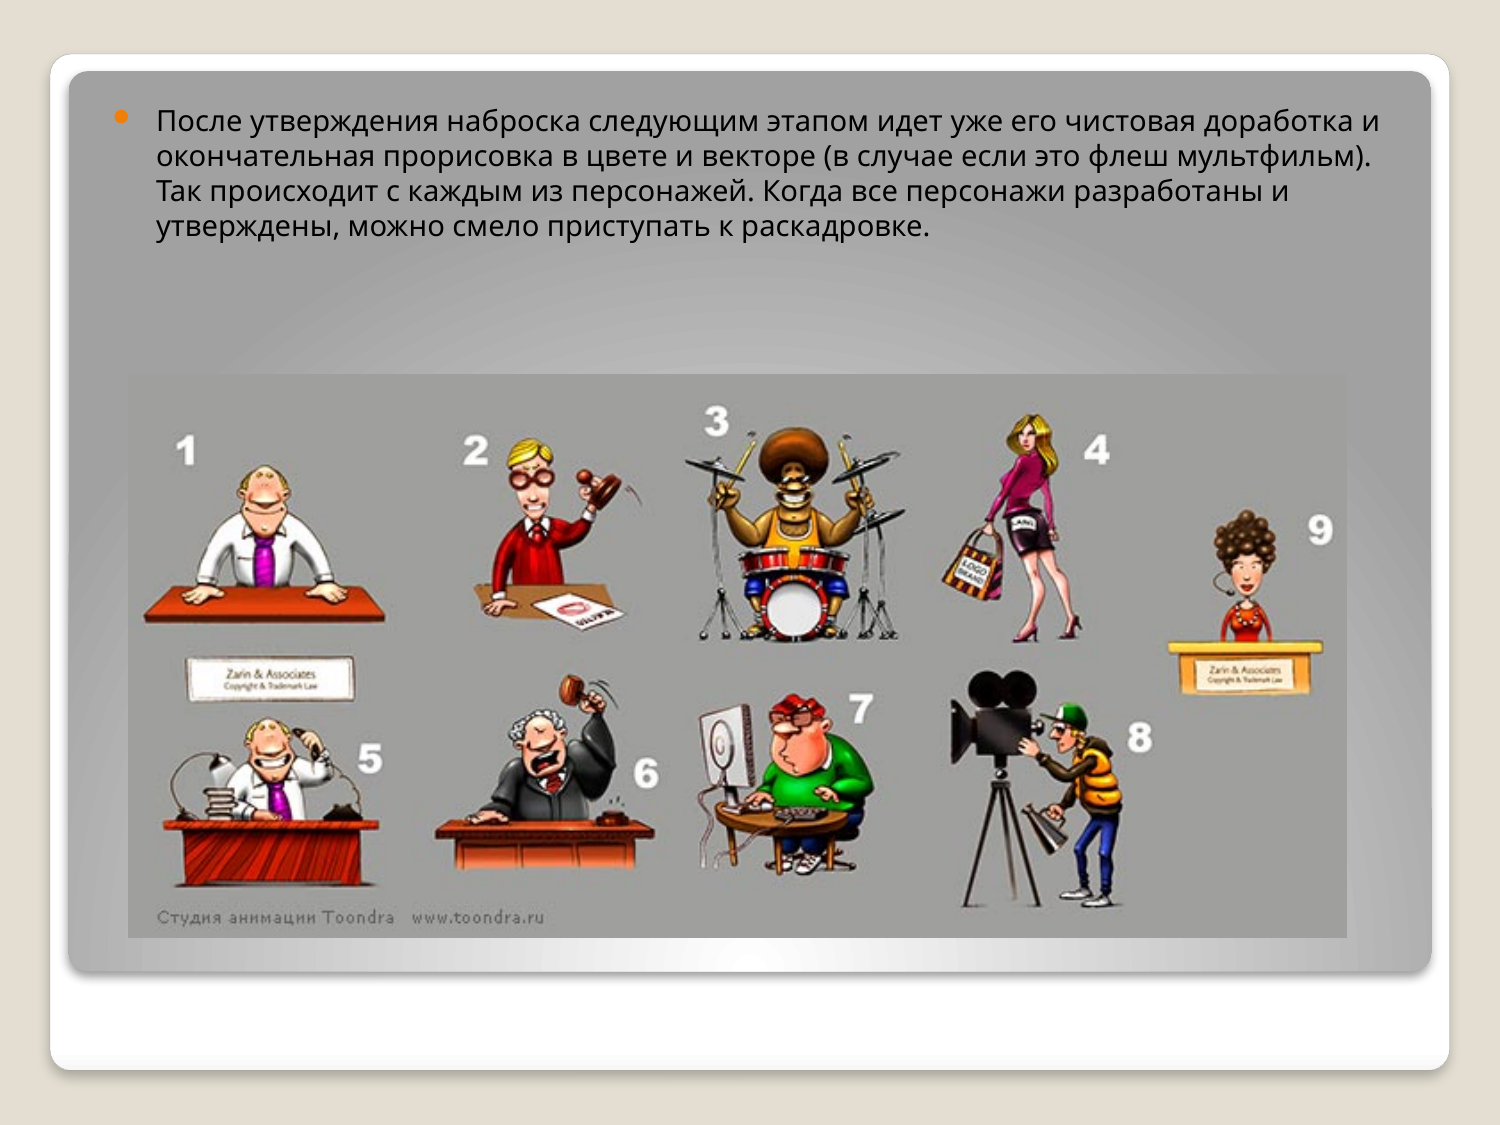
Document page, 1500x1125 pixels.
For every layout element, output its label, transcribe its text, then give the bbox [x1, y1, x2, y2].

picture [128, 374, 1347, 938]
list После утверждения наброска следующим этапом идет уже его чистовая доработка и окончательная прорисовка в цвете и векторе (в случае если это флеш мультфильм). Так происходит с каждым из персонажей. Когда все персонажи разработаны и утверждены, можно смело приступать к раскадровке. [82, 86, 1425, 774]
